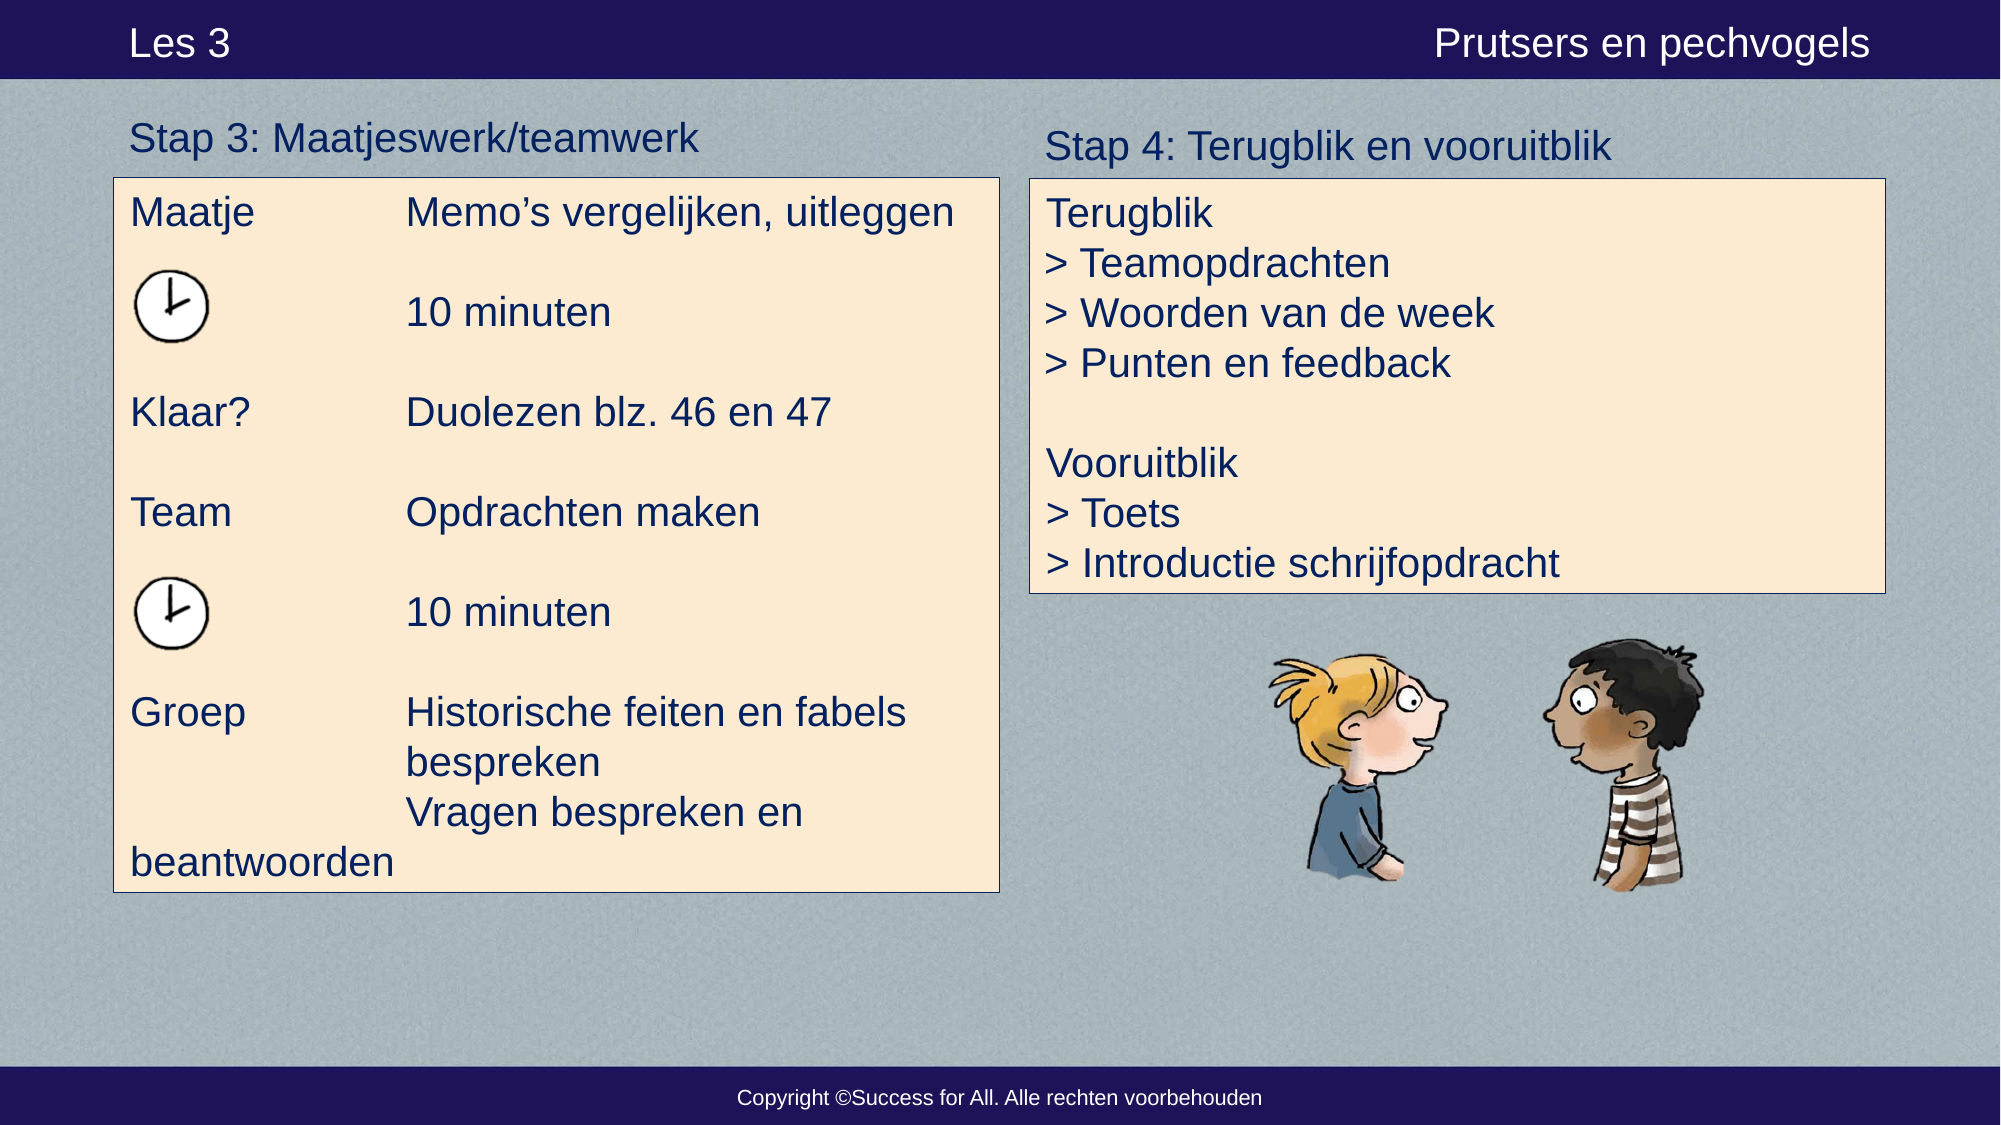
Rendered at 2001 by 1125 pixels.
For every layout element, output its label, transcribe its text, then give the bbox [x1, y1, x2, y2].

picture [0, 0, 2001, 1125]
text_box Les 3 [114, 8, 354, 73]
text_box Stap 4: Terugblik en vooruitblik [1029, 111, 1822, 177]
text_box Copyright ©Success for All. Alle rechten voorbehouden [0, 1076, 2000, 1125]
text_box Terugblik > Teamopdrachten > Woorden van de week > Punten en feedback Vooruitblik > Toets > Introductie schrijfopdracht [1029, 178, 1886, 594]
text_box Maatje Memo’s vergelijken, uitleggen 10 minuten Klaar? Duolezen blz. 46 en 47 Team Opdrachten maken 10 minuten Groep Historische feiten en fabels bespreken Vragen bespreken en beantwoorden [113, 177, 1000, 893]
text_box Prutsers en pechvogels [999, 8, 1886, 73]
text_box Stap 3: Maatjeswerk/teamwerk [114, 103, 907, 169]
